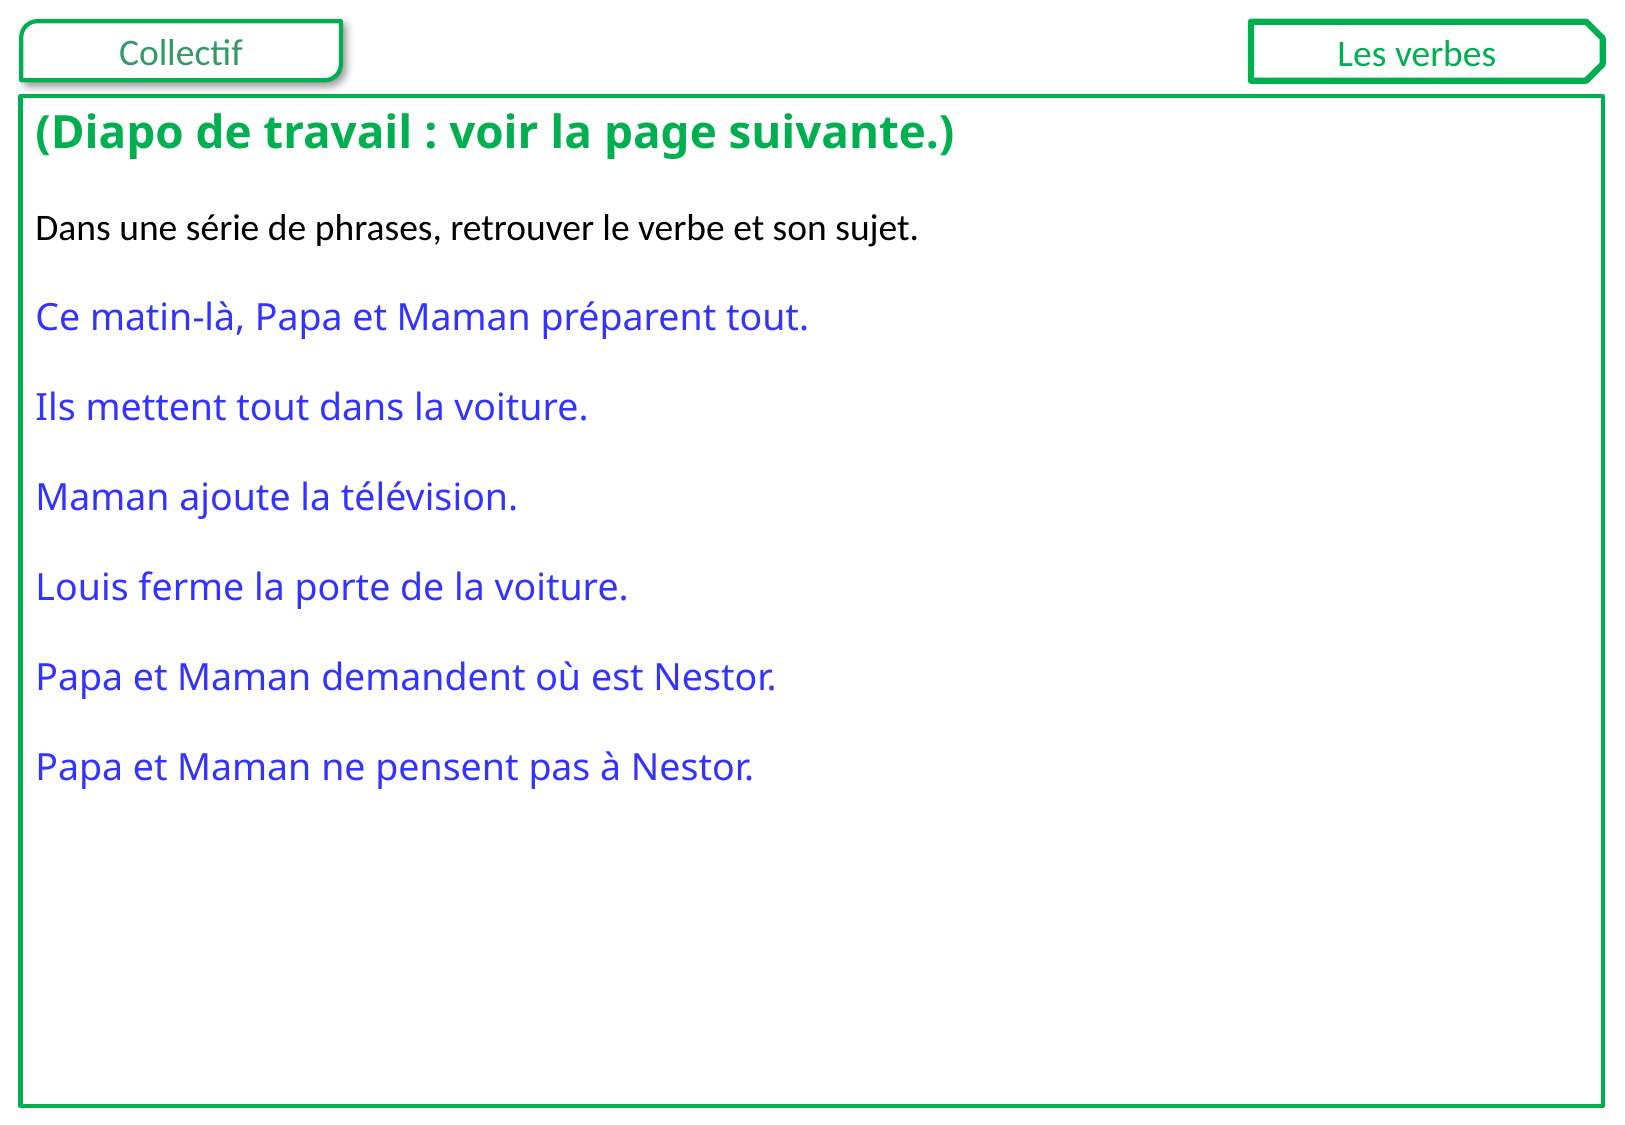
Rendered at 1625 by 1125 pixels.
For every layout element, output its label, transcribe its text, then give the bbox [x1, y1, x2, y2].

list Les verbes [1250, 21, 1584, 81]
list (Diapo de travail : voir la page suivante.) Dans une série de phrases, retrouver le verbe et son sujet. Ce matin-là, Papa et Maman préparent tout. Ils mettent tout dans la voiture. Maman ajoute la télévision. Louis ferme la porte de la voiture. Papa et Maman demandent où est Nestor. Papa et Maman ne pensent pas à Nestor. [18, 94, 1605, 1108]
